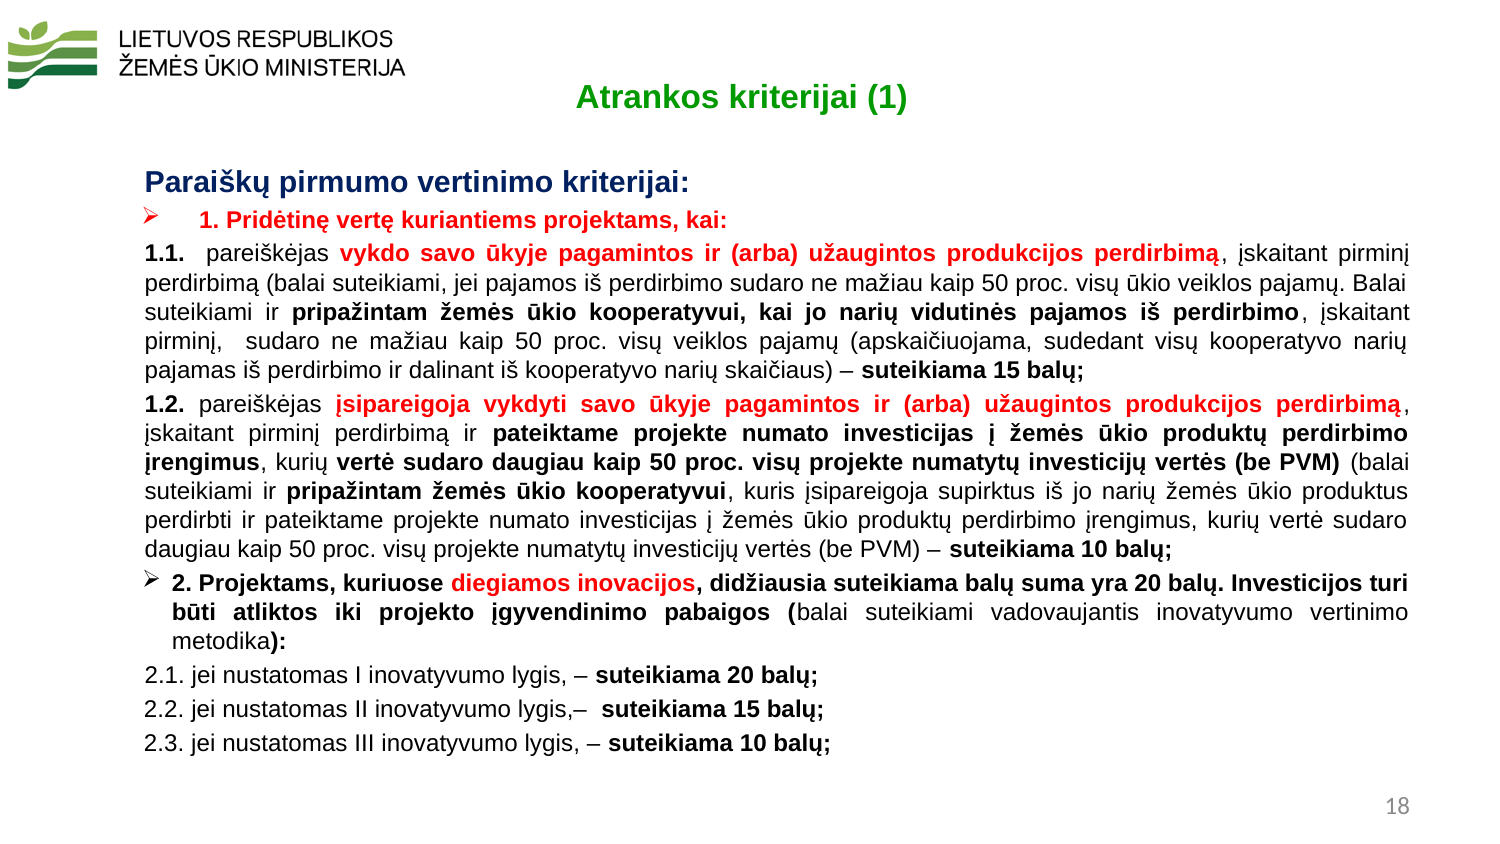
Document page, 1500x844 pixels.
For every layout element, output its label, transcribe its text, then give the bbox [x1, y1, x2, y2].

title Atrankos kriterijai (1) [66, 67, 1417, 163]
slide_number 18 [1074, 782, 1425, 827]
picture [0, 1, 420, 98]
list Paraiškų pirmumo vertinimo kriterijai: 1. Pridėtinę vertę kuriantiems projektams, kai: 1.1. pareiškėjas vykdo savo ūkyje pagamintos ir (arba) užaugintos produkcijos perdirbimą, įskaitant pirminį perdirbimą (balai suteikiami, jei pajamos iš perdirbimo sudaro ne mažiau kaip 50 proc. visų ūkio veiklos pajamų. Balai suteikiami ir pripažintam žemės ūkio kooperatyvui, kai jo narių vidutinės pajamos iš perdirbimo, įskaitant pirminį, sudaro ne mažiau kaip 50 proc. visų veiklos pajamų (apskaičiuojama, sudedant visų kooperatyvo narių pajamas iš perdirbimo ir dalinant iš kooperatyvo narių skaičiaus) – suteikiama 15 balų; 1.2. pareiškėjas įsipareigoja vykdyti savo ūkyje pagamintos ir (arba) užaugintos produkcijos perdirbimą, įskaitant pirminį perdirbimą ir pateiktame projekte numato investicijas į žemės ūkio produktų perdirbimo įrengimus, kurių vertė sudaro daugiau kaip 50 proc. visų projekte numatytų investicijų vertės (be PVM) (balai suteikiami ir pripažintam žemės ūkio kooperatyvui, kuris įsipareigoja supirktus iš jo narių žemės ūkio produktus perdirbti ir pateiktame projekte numato investicijas į žemės ūkio produktų perdirbimo įrengimus, kurių vertė sudaro daugiau kaip 50 proc. visų projekte numatytų investicijų vertės (be PVM) – suteikiama 10 balų; 2. Projektams, kuriuose diegiamos inovacijos, didžiausia suteikiama balų suma yra 20 balų. Investicijos turi būti atliktos iki projekto įgyvendinimo pabaigos (balai suteikiami vadovaujantis inovatyvumo vertinimo metodika): 2.1. jei nustatomas I inovatyvumo lygis, – suteikiama 20 balų; 2.2. jei nustatomas II inovatyvumo lygis,– suteikiama 15 balų; 2.3. jei nustatomas III inovatyvumo lygis, – suteikiama 10 balų; [75, 155, 1425, 802]
